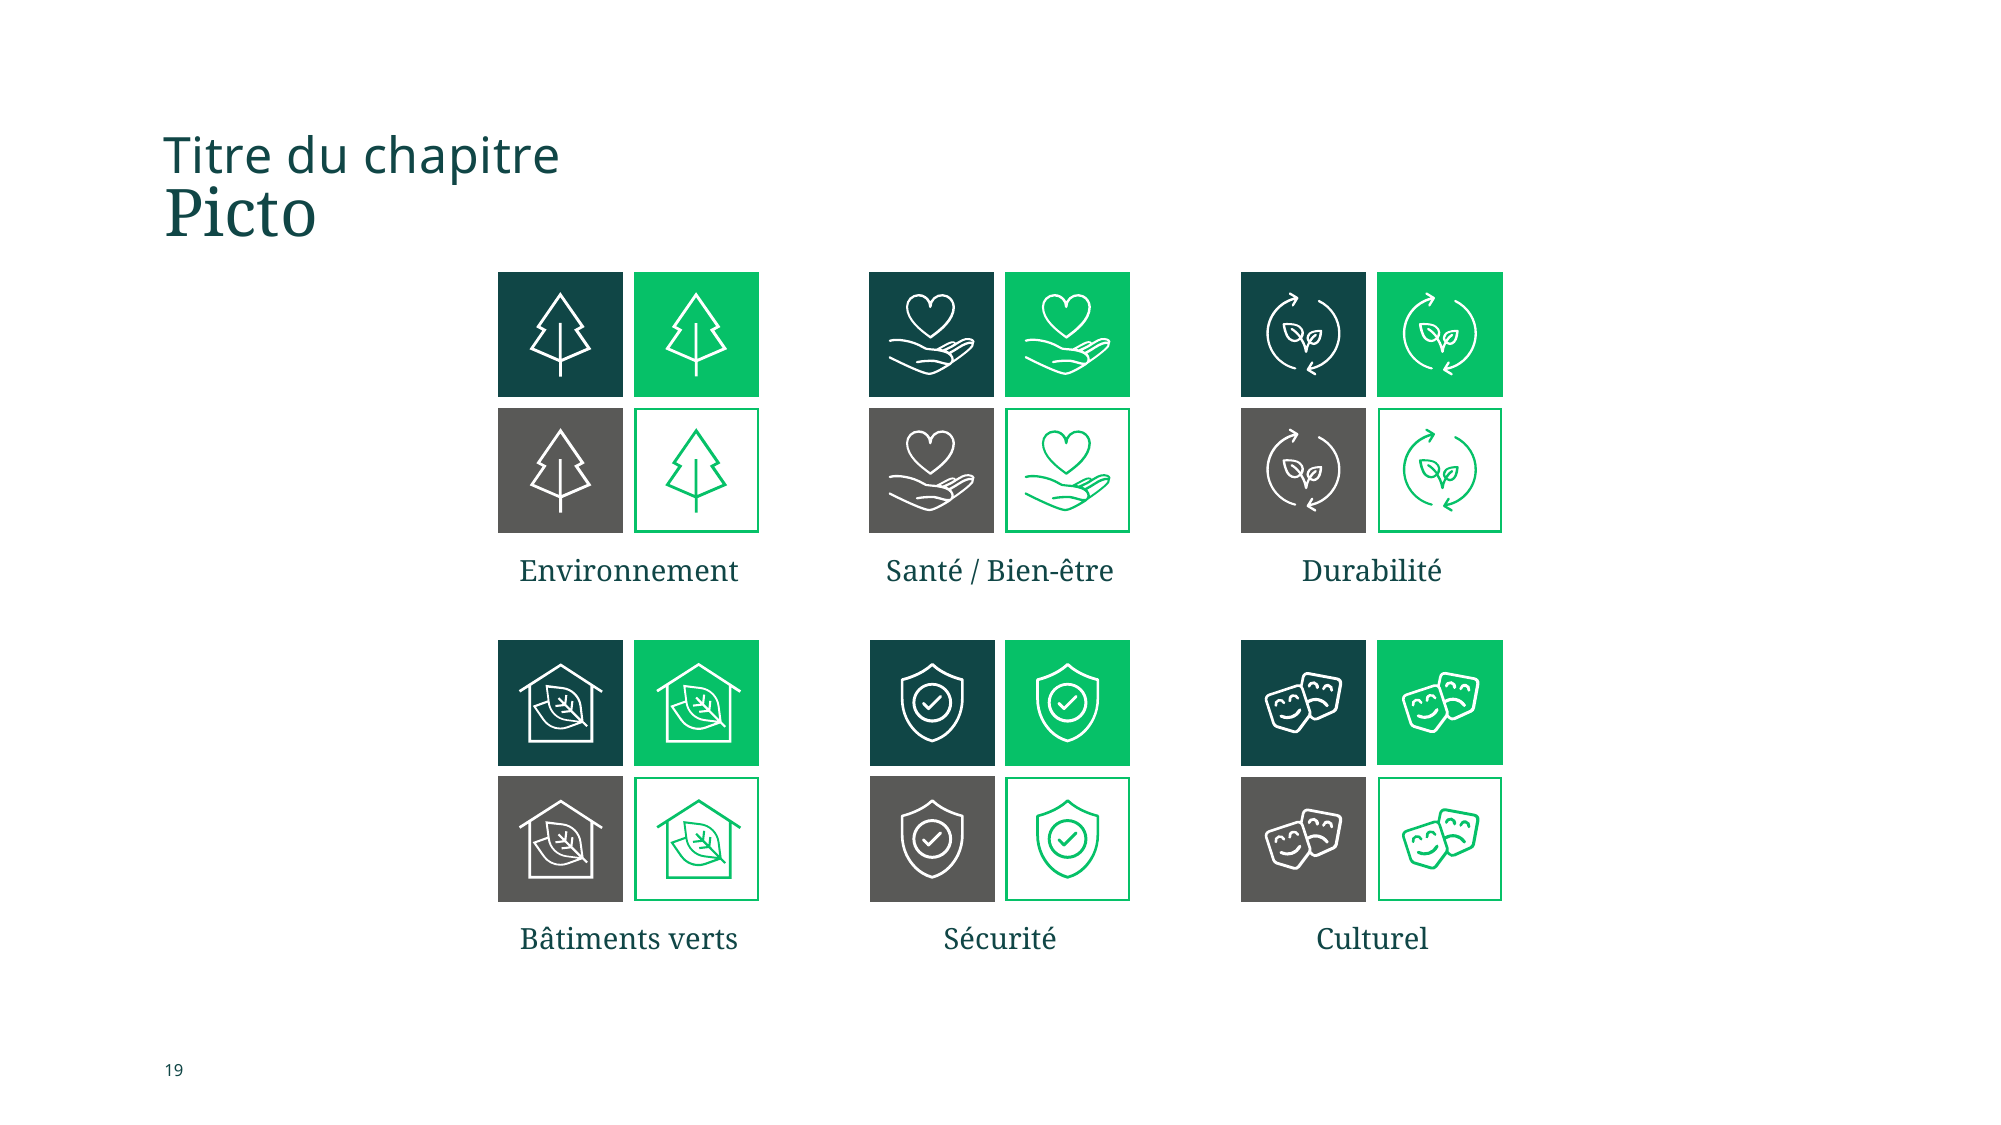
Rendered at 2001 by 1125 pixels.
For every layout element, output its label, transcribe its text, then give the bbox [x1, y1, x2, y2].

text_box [1377, 271, 1503, 397]
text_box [1240, 640, 1366, 766]
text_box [634, 640, 760, 766]
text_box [1378, 777, 1501, 901]
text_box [869, 640, 995, 766]
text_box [869, 271, 995, 397]
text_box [497, 407, 624, 534]
text_box Bâtiments verts [519, 920, 739, 956]
title Picto [164, 180, 1837, 252]
slide_number 19 [164, 1060, 202, 1081]
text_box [1004, 640, 1131, 766]
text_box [1377, 640, 1503, 766]
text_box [1240, 271, 1366, 397]
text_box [635, 409, 758, 532]
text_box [1378, 409, 1501, 532]
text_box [635, 777, 758, 901]
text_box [1240, 407, 1366, 534]
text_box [869, 776, 995, 902]
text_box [1240, 776, 1366, 902]
text_box Sécurité [943, 920, 1058, 956]
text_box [497, 640, 624, 766]
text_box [497, 776, 624, 902]
text_box Santé / Bien-être [886, 551, 1115, 587]
text_box Durabilité [1301, 551, 1443, 587]
text_box Culturel [1316, 920, 1429, 956]
text_box Environnement [519, 551, 740, 587]
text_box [1004, 271, 1131, 397]
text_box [633, 271, 760, 397]
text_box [497, 271, 624, 397]
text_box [869, 407, 995, 534]
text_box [1006, 777, 1129, 901]
list Titre du chapitre [163, 123, 1836, 184]
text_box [1006, 409, 1129, 532]
